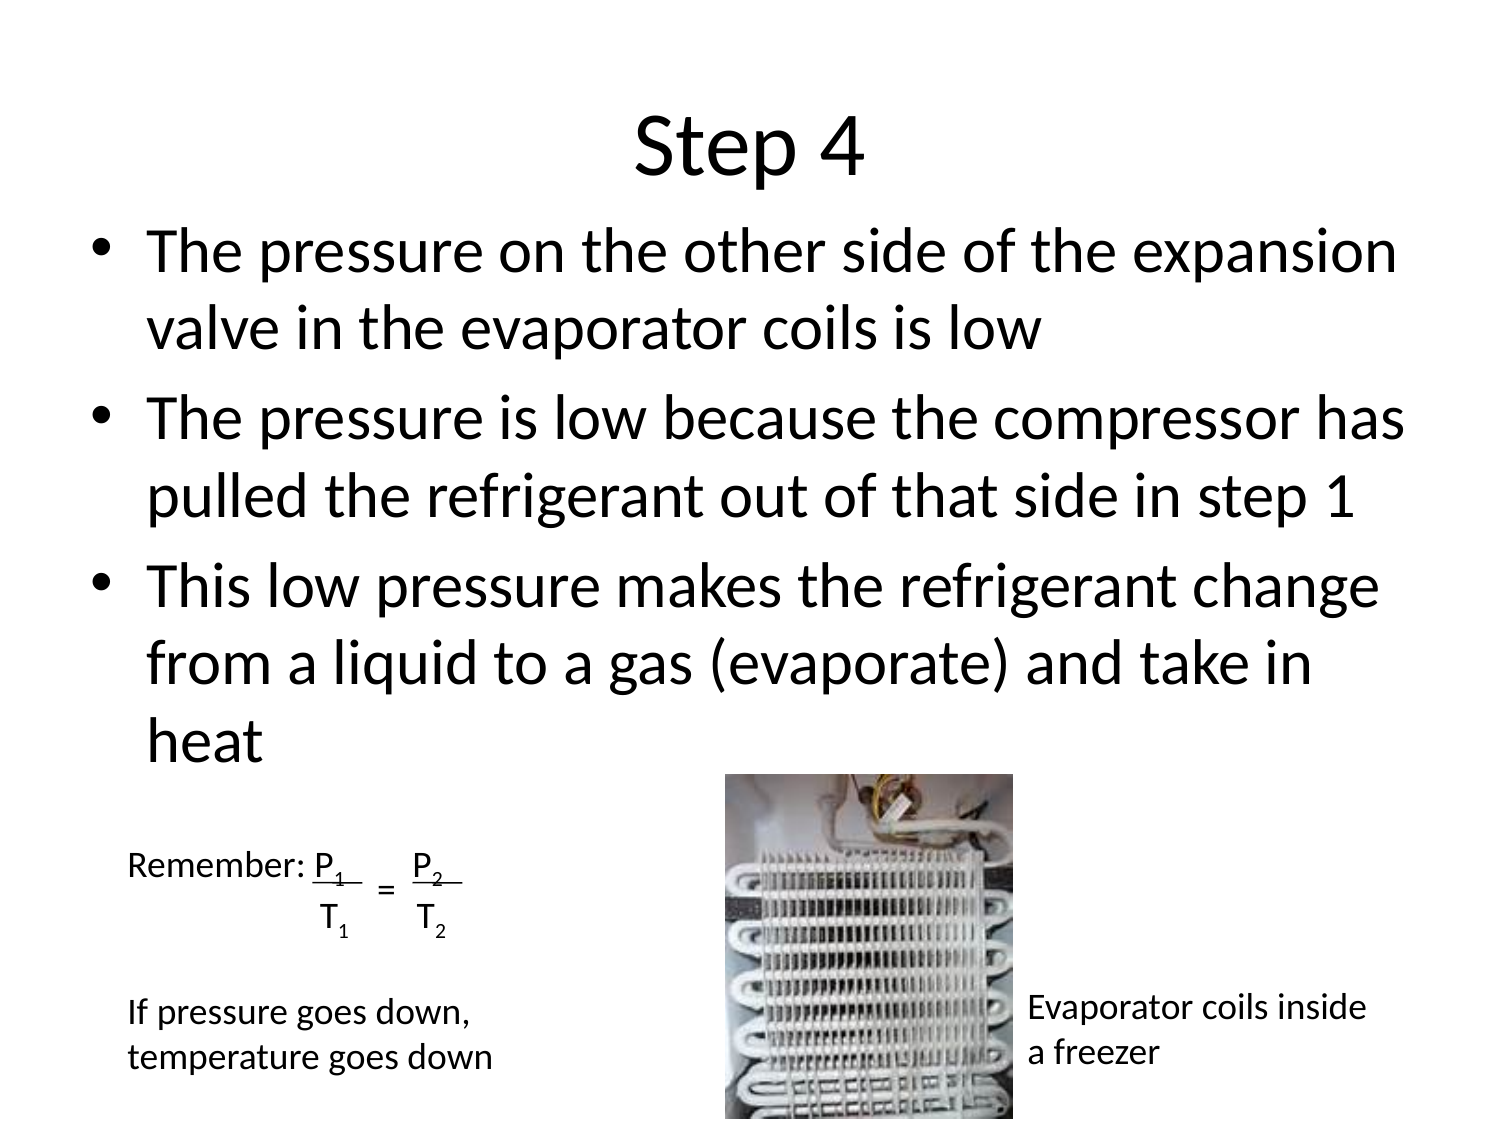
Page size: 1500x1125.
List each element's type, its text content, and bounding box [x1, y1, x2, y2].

picture [724, 774, 1013, 1119]
title Step 4 [75, 45, 1425, 200]
list The pressure on the other side of the expansion valve in the evaporator coils is low The pressure is low because the compressor has pulled the refrigerant out of that side in step 1 This low pressure makes the refrigerant change from a liquid to a gas (evaporate) and take in heat [75, 200, 1425, 943]
text_box Evaporator coils inside a freezer [1016, 974, 1388, 1080]
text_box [112, 832, 638, 1076]
